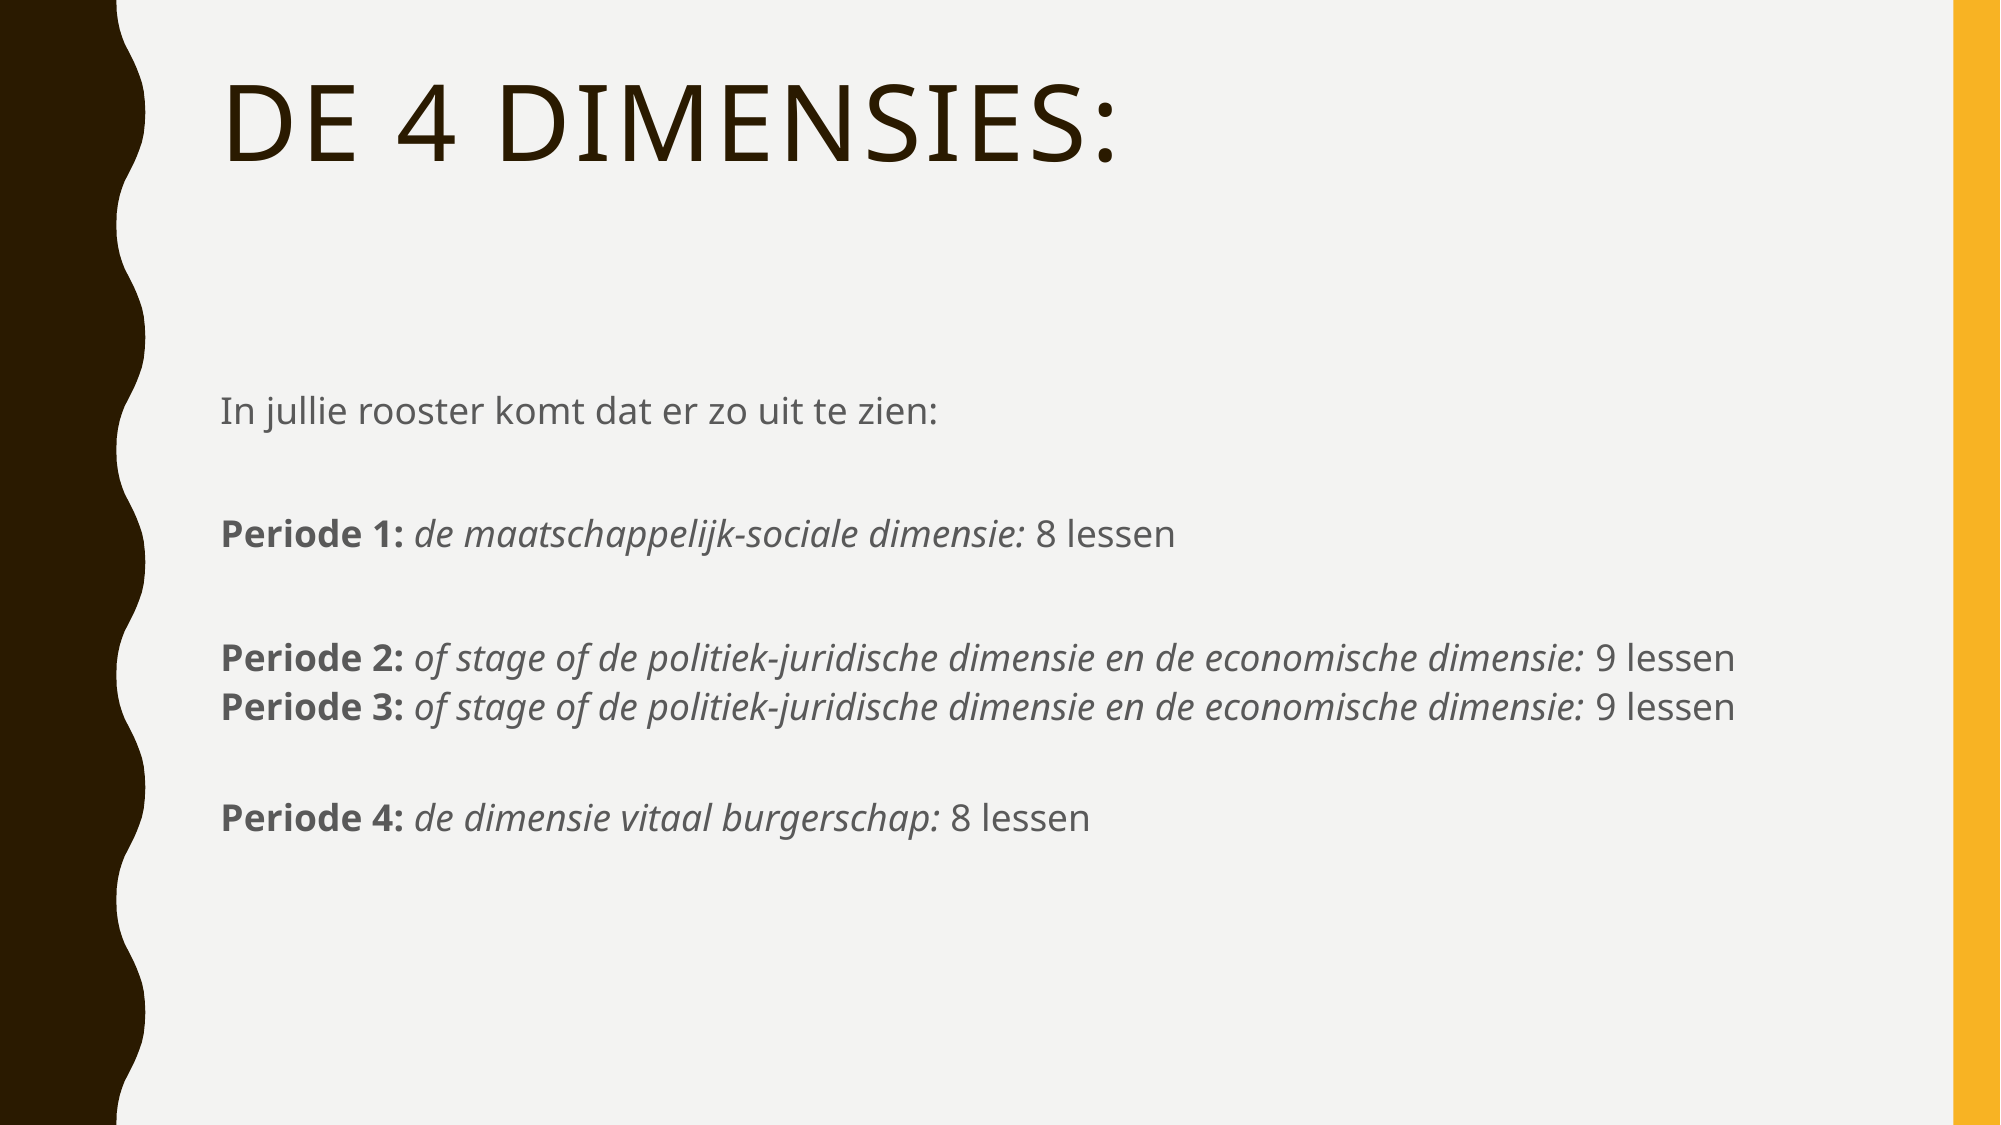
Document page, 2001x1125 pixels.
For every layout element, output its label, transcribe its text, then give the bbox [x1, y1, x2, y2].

title De 4 dimensies: [205, 62, 1875, 308]
list In jullie rooster komt dat er zo uit te zien: Periode 1: de maatschappelijk-sociale dimensie: 8 lessen Periode 2: of stage of de politiek-juridische dimensie en de economische dimensie: 9 lessen Periode 3: of stage of de politiek-juridische dimensie en de economische dimensie: 9 lessen Periode 4: de dimensie vitaal burgerschap: 8 lessen [205, 375, 1875, 965]
